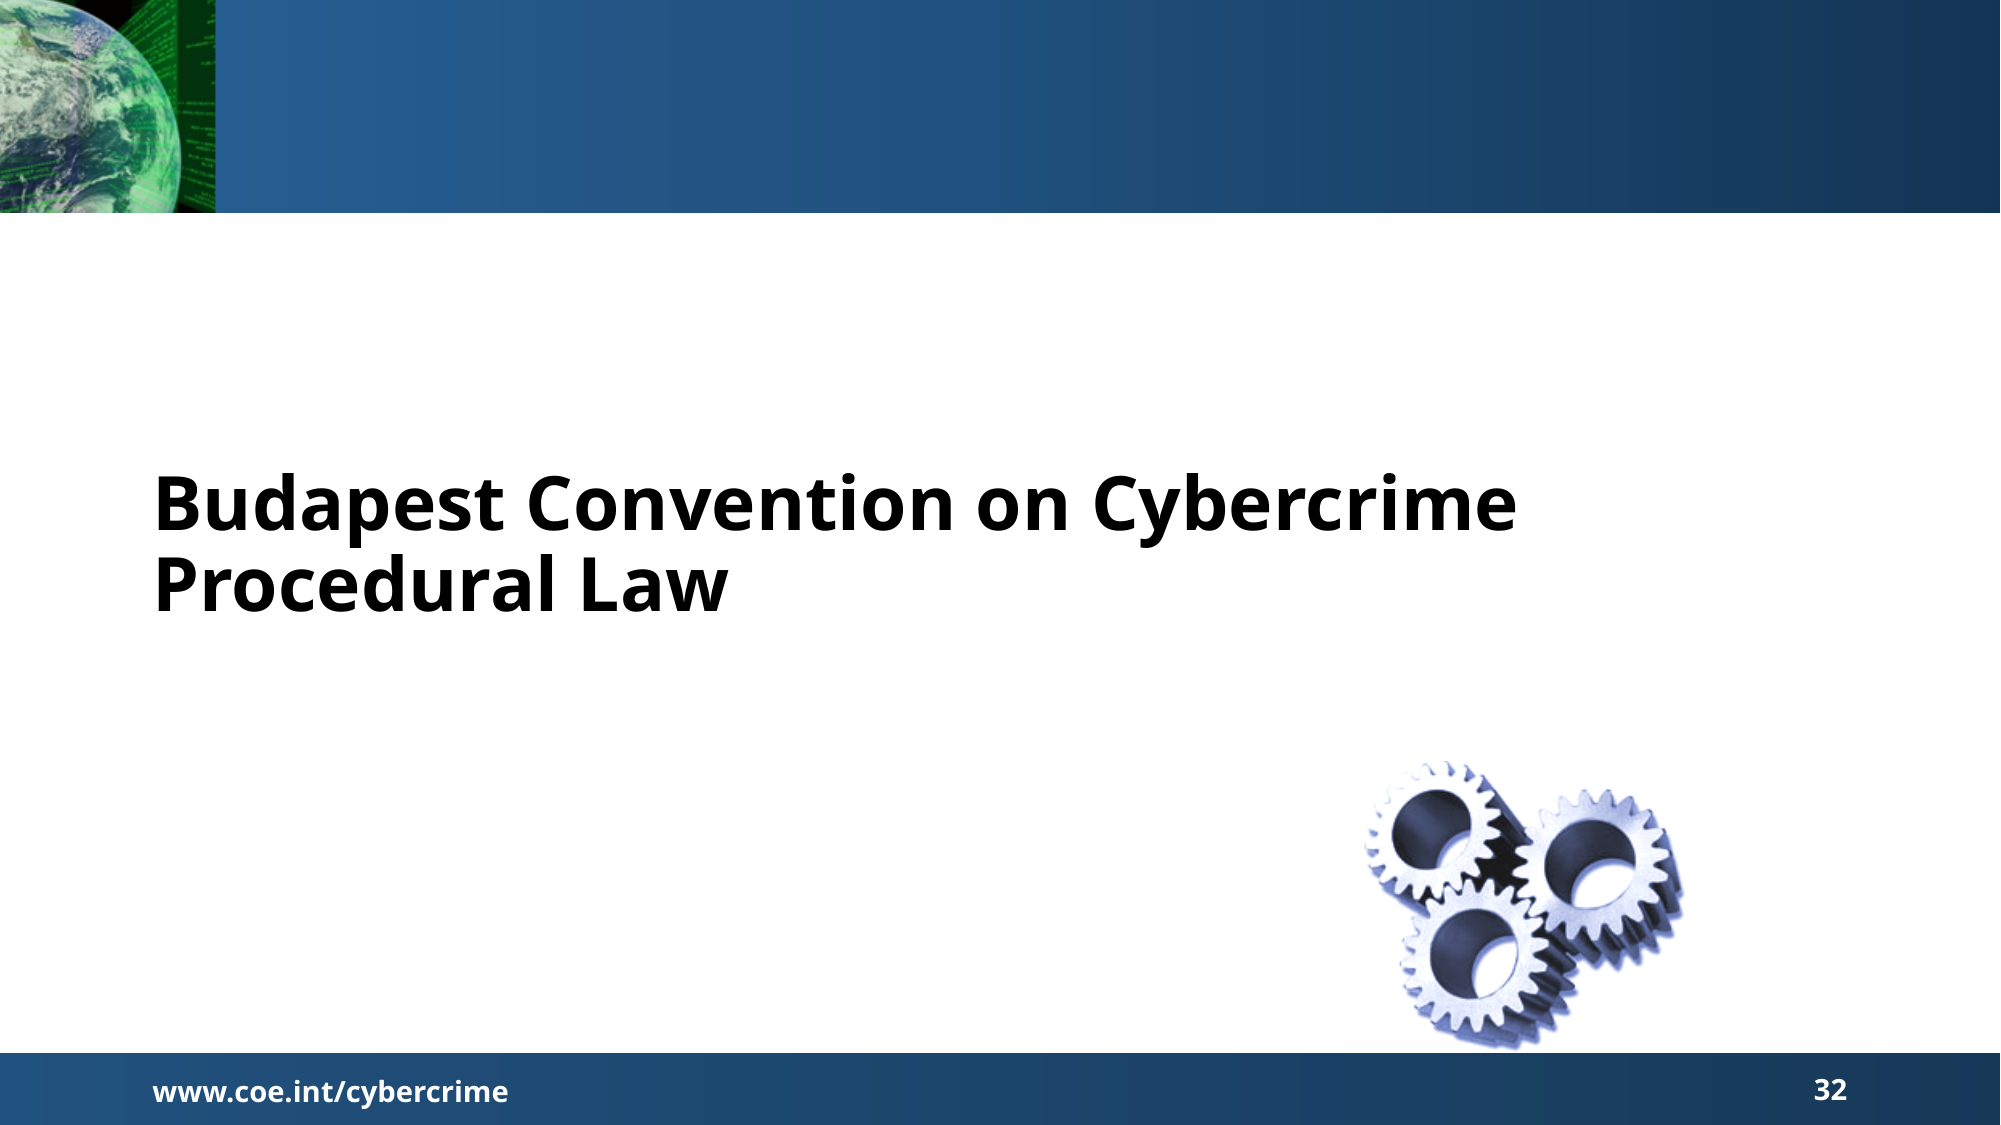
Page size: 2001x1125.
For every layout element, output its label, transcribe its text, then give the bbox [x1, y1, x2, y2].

slide_number 32 [1412, 1061, 1863, 1121]
title Budapest Convention on Cybercrime Procedural Law [137, 453, 1863, 641]
picture [0, 0, 2000, 213]
slide_number www.coe.int/cybercrime [137, 1061, 588, 1121]
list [1363, 761, 1686, 1052]
